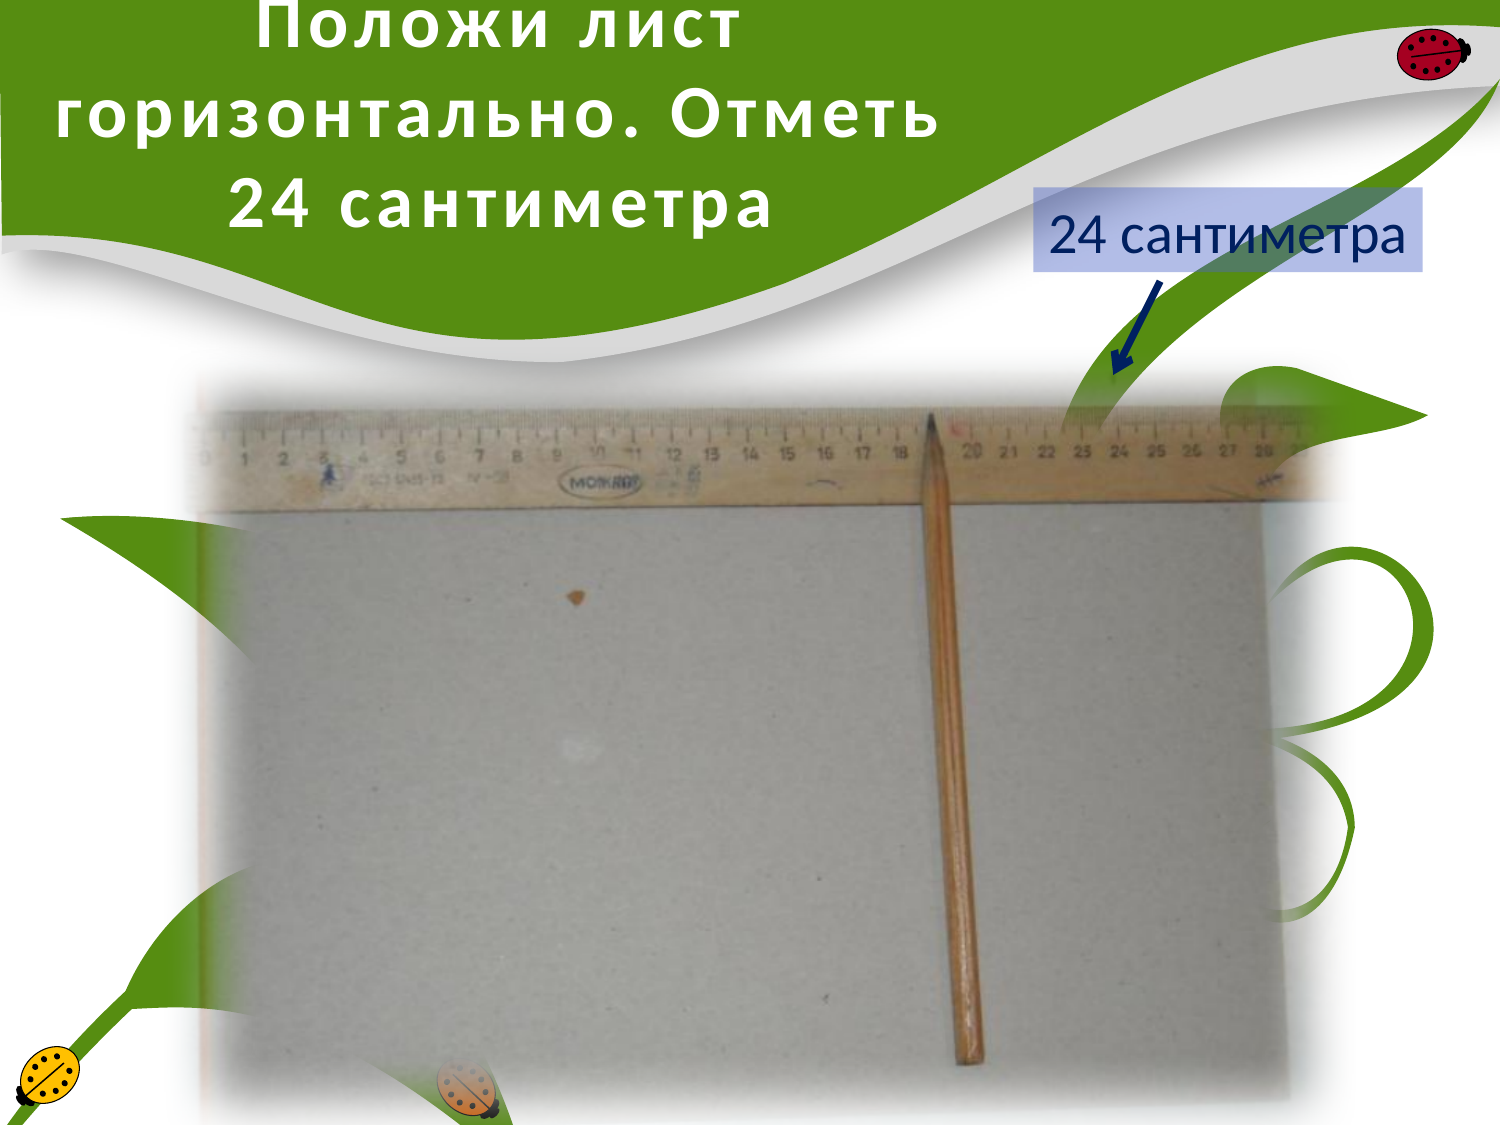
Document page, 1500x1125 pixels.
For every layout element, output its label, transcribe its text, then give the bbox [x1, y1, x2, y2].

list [160, 344, 1360, 1125]
title Положи лист горизонтально. Отметь 24 сантиметра [3, 7, 998, 209]
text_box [1089, 304, 1184, 352]
text_box 24 сантиметра [1033, 187, 1423, 273]
